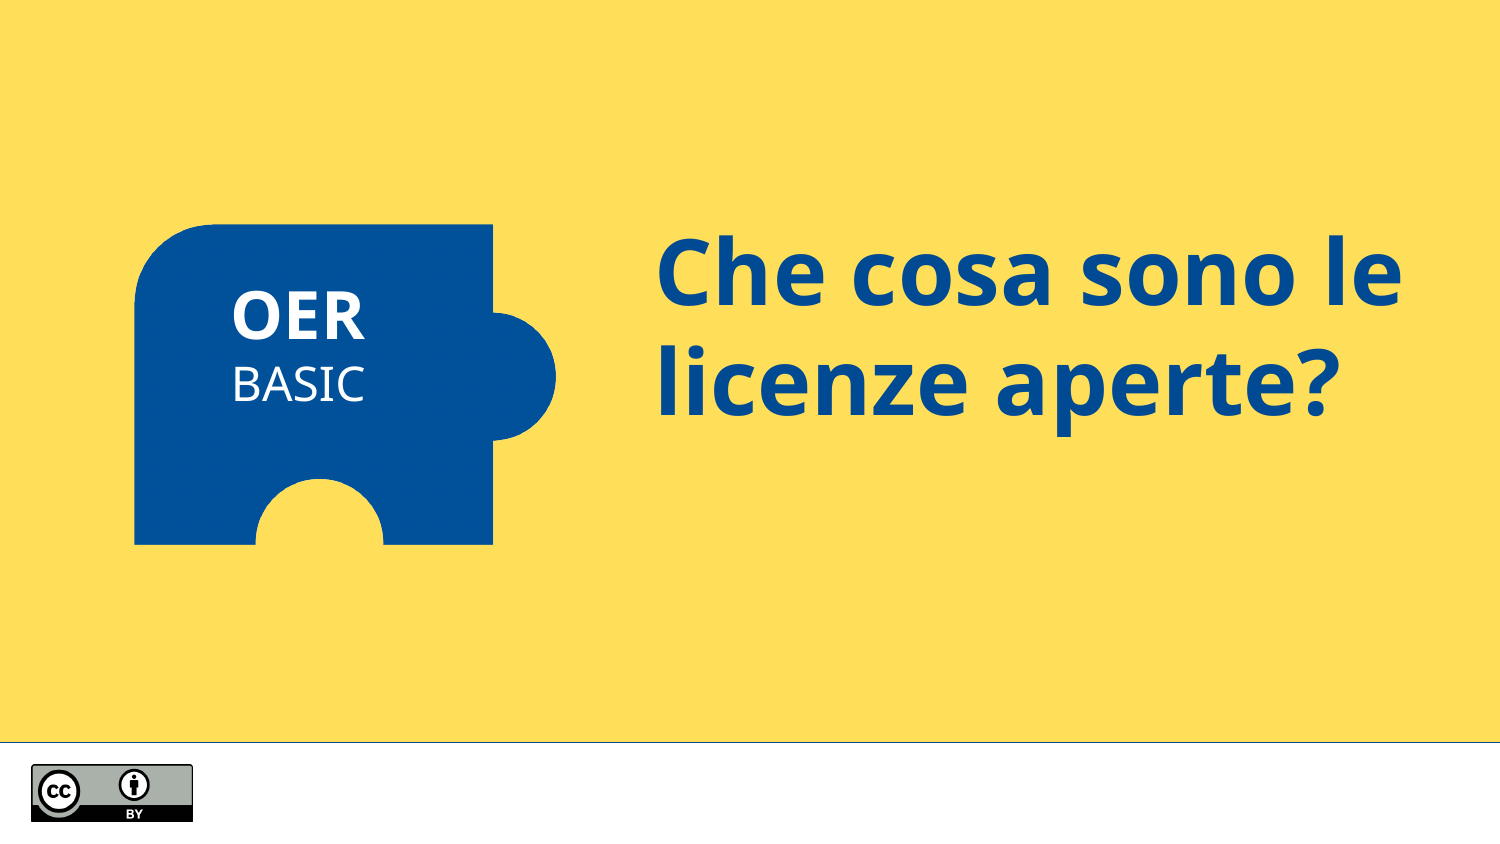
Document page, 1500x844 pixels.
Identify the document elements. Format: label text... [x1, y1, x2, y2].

picture [133, 224, 556, 545]
text_box [0, 750, 1500, 844]
text_box OER BASIC [560, 258, 862, 426]
text_box Che cosa sono le licenze aperte? [639, 199, 1427, 562]
picture [31, 764, 193, 822]
